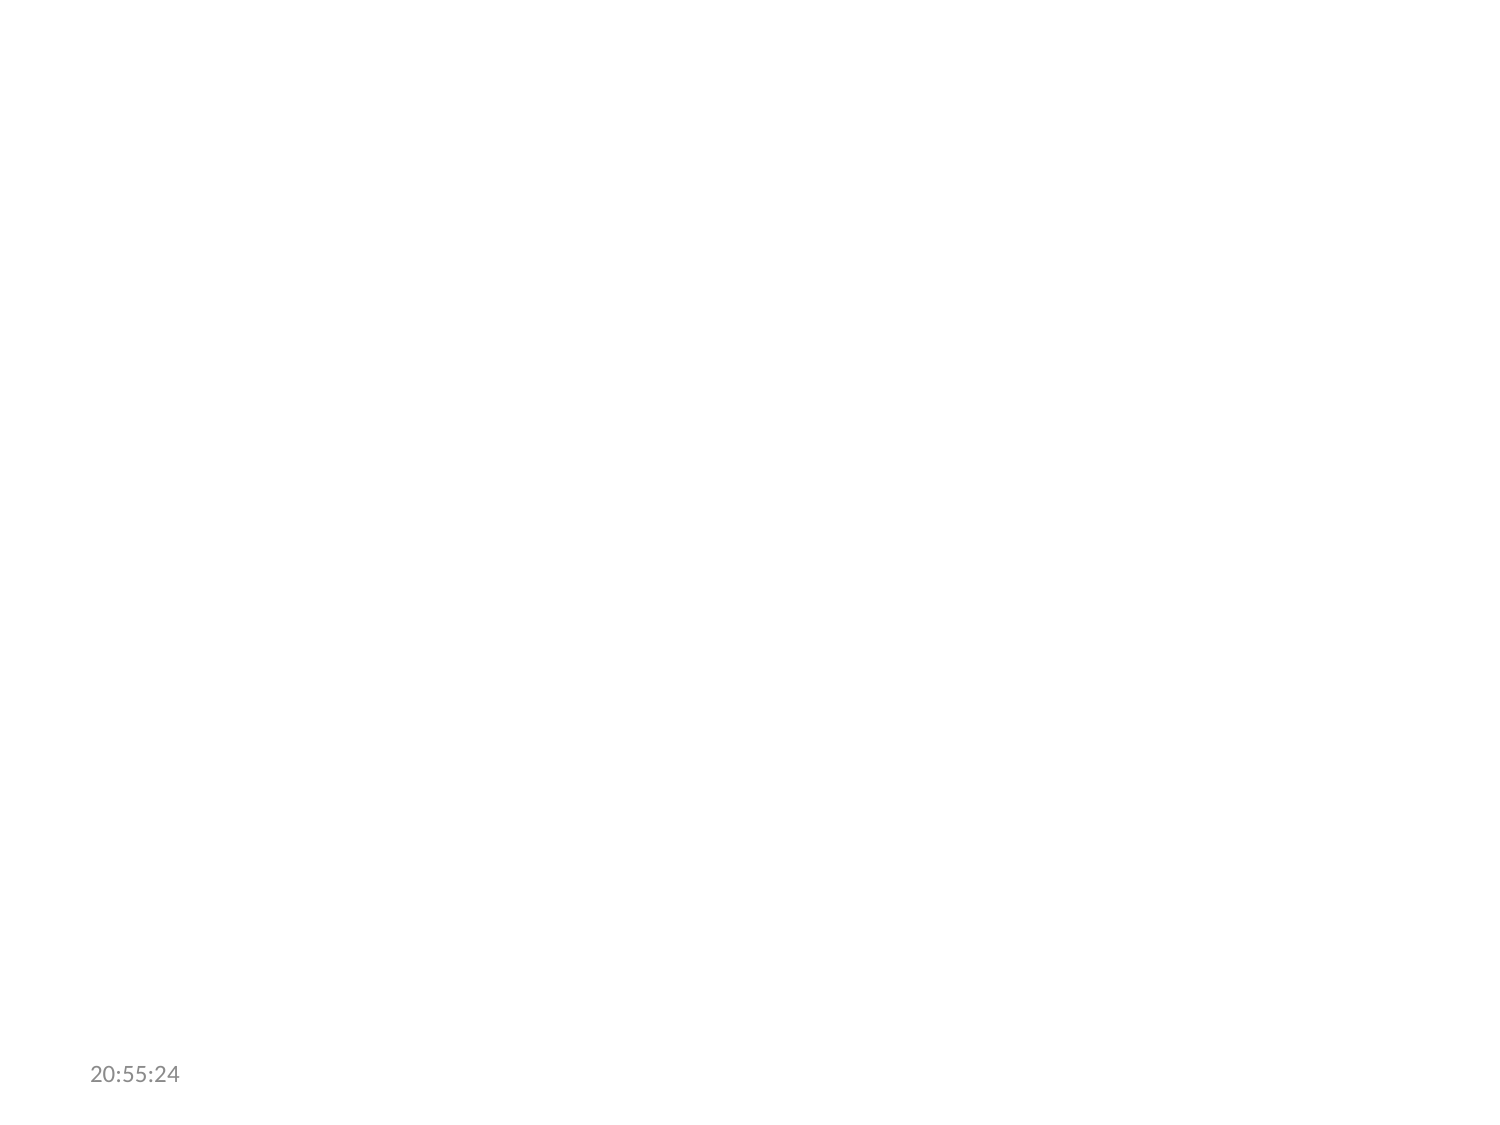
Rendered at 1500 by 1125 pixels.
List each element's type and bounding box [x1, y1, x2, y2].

slide_number [75, 1042, 425, 1103]
